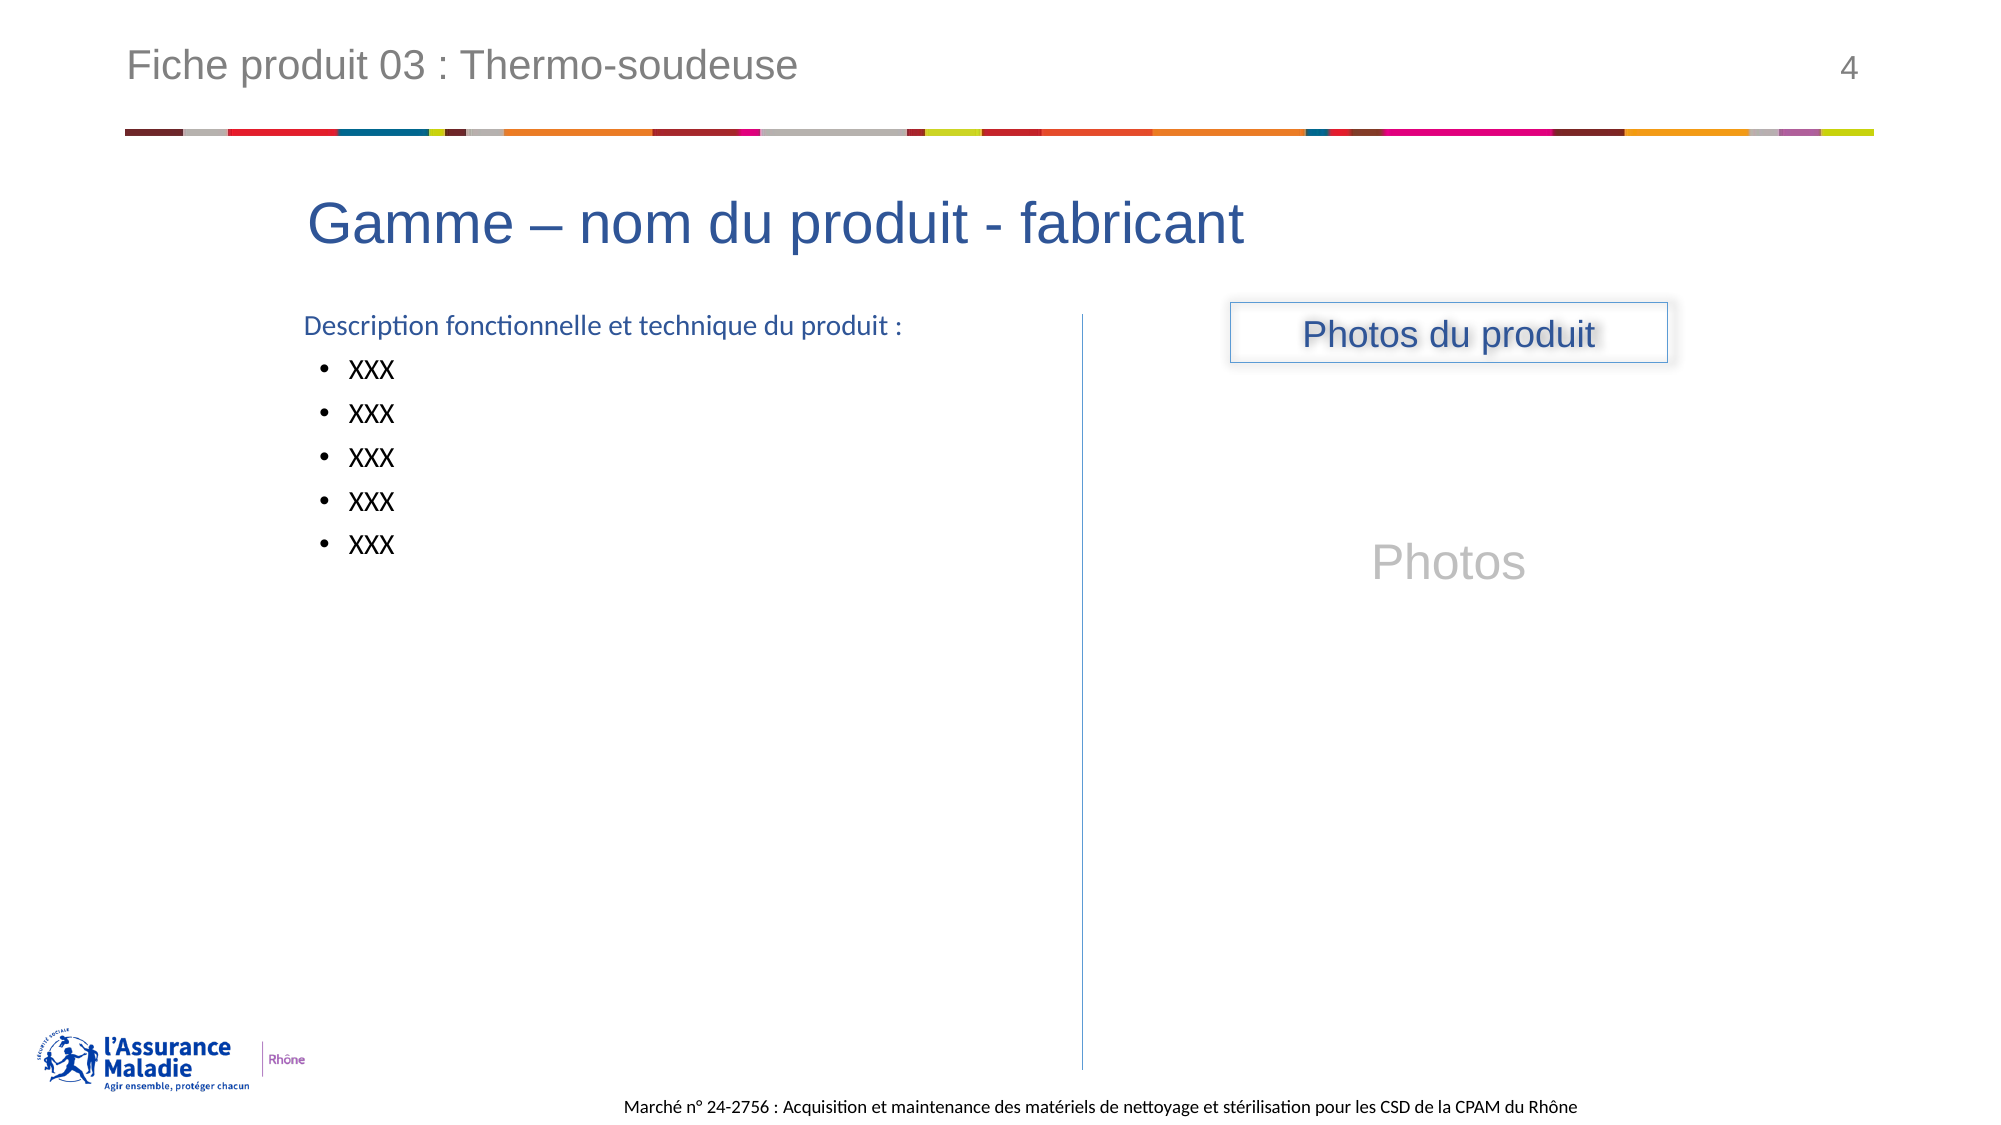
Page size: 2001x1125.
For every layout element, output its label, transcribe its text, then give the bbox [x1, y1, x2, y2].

text_box Photos [1250, 522, 1647, 597]
text_box Marché n° 24-2756 : Acquisition et maintenance des matériels de nettoyage et stérilisation pour les CSD de la CPAM du Rhône [291, 1087, 1910, 1125]
slide_number 4 [1756, 19, 1874, 114]
list Description fonctionnelle et technique du produit : XXX XXX XXX XXX XXX [289, 302, 1024, 882]
picture [125, 129, 340, 136]
picture [1327, 129, 1874, 136]
text_box Photos du produit [1230, 302, 1668, 363]
picture [428, 129, 1308, 136]
title Fiche produit 03 : Thermo-soudeuse [126, 19, 1615, 114]
list Gamme – nom du produit - fabricant [291, 172, 1711, 278]
picture [10, 1002, 314, 1115]
